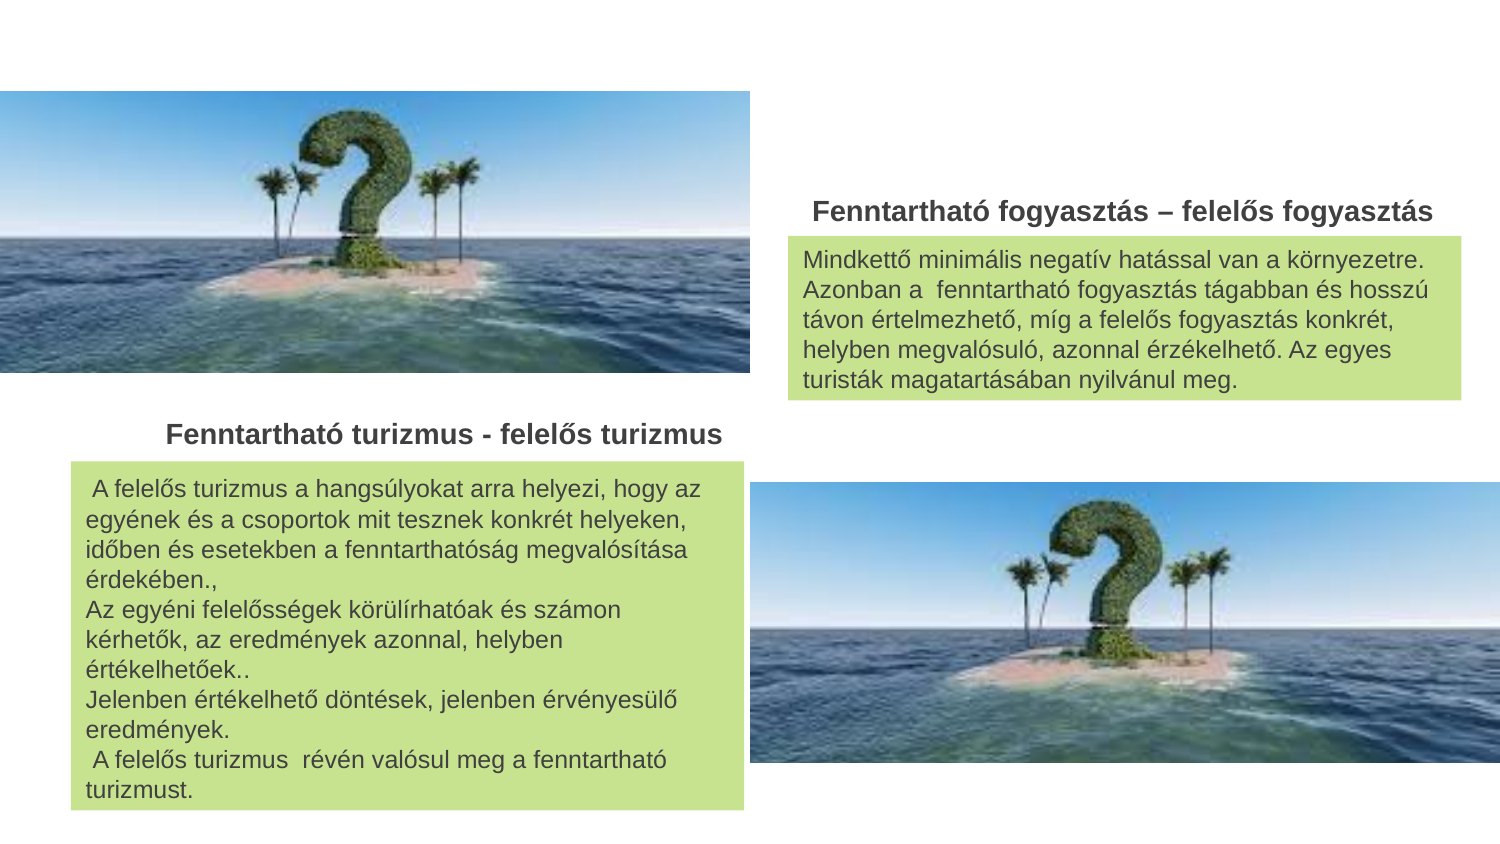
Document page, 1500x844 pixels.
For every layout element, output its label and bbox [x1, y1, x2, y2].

picture [0, 91, 751, 373]
text_box [787, 184, 1471, 402]
picture [749, 482, 1500, 764]
text_box [64, 391, 745, 798]
